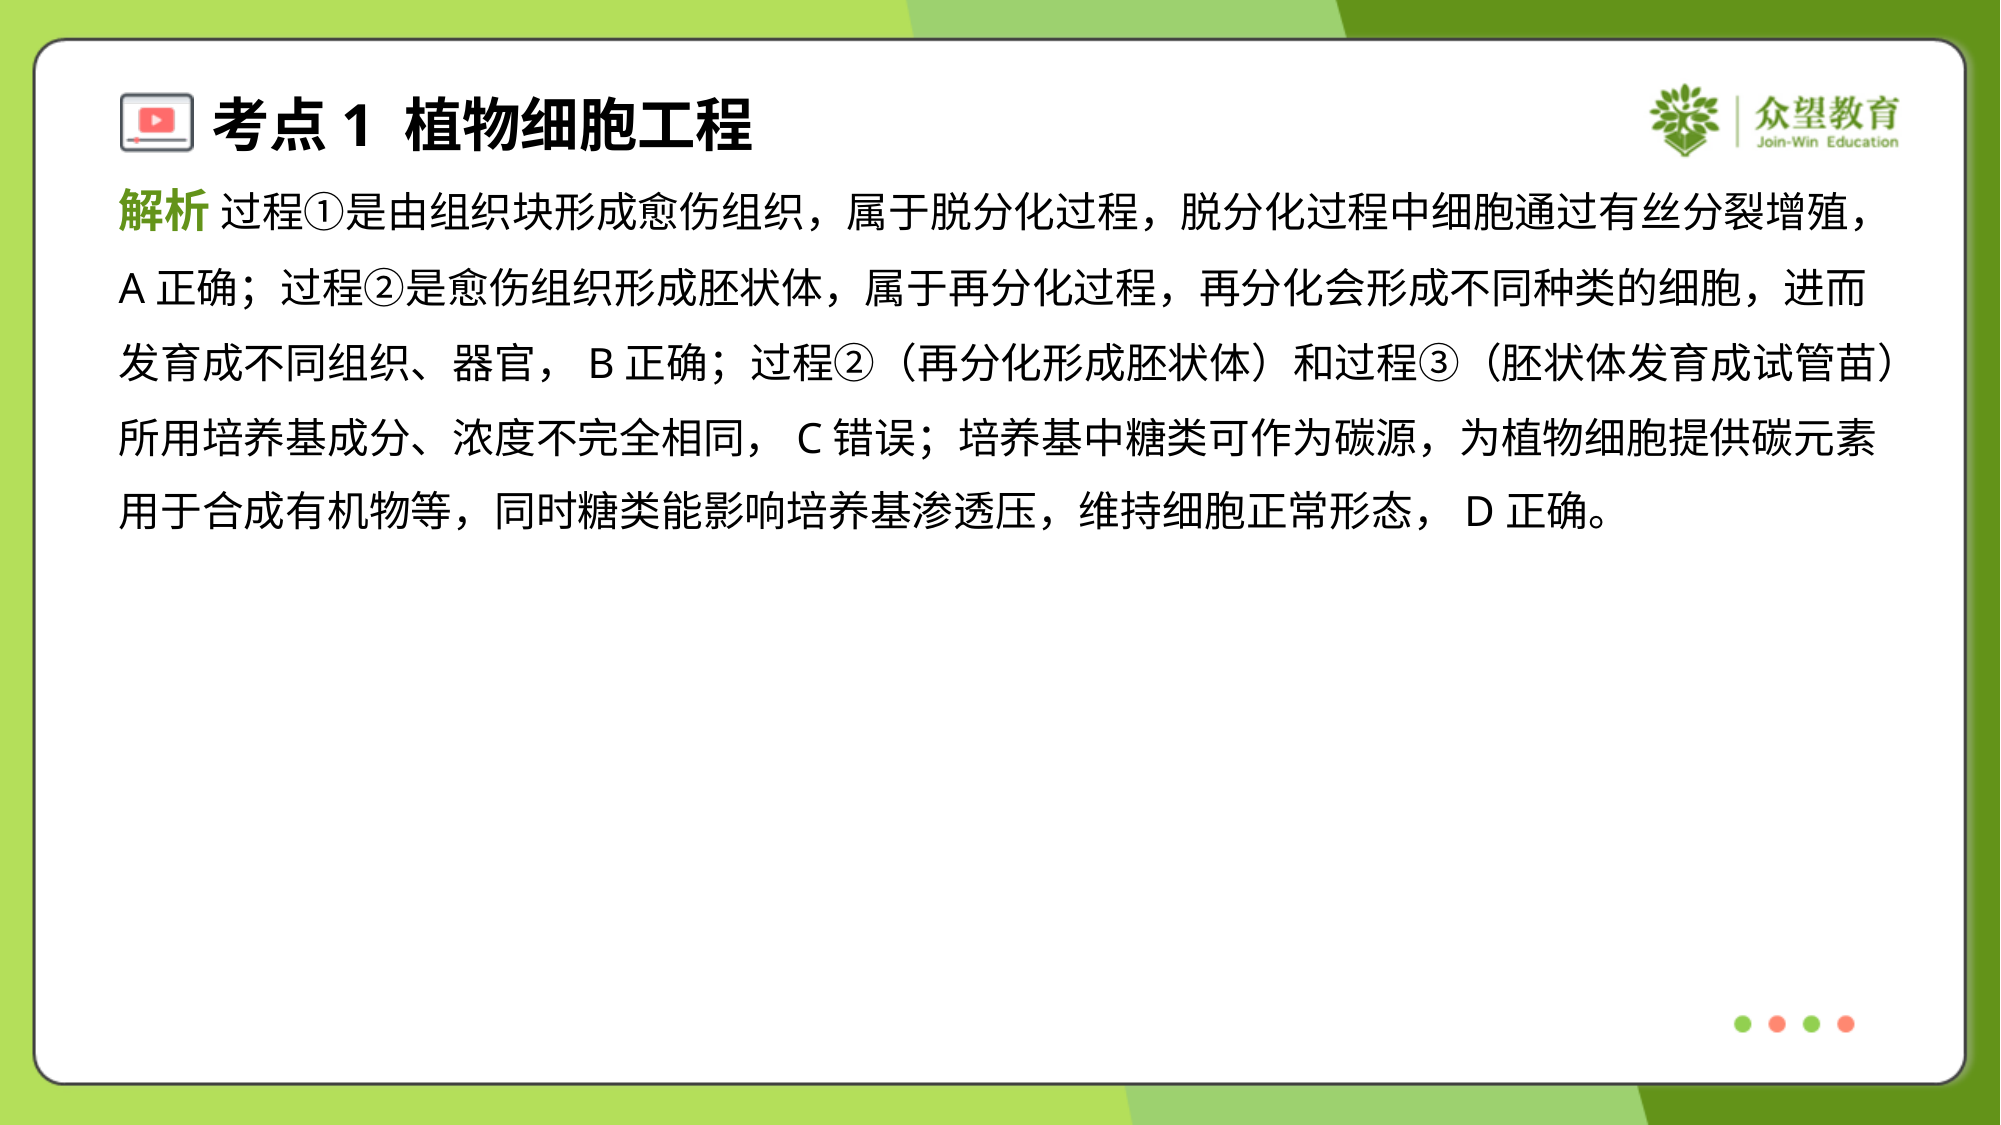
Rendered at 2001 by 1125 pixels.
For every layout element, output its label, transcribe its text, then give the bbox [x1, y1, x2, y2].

text_box 解析 过程①是由组织块形成愈伤组织，属于脱分化过程，脱分化过程中细胞通过有丝分裂增殖， A正确；过程②是愈伤组织形成胚状体，属于再分化过程，再分化会形成不同种类的细胞，进而 发育成不同组织、器官，B正确；过程②（再分化形成胚状体）和过程③（胚状体发育成试管苗） 所用培养基成分、浓度不完全相同，C错误；培养基中糖类可作为碳源，为植物细胞提供碳元素 用于合成有机物等，同时糖类能影响培养基渗透压，维持细胞正常形态，D正确。 [118, 159, 1883, 527]
picture [0, 0, 2000, 1125]
